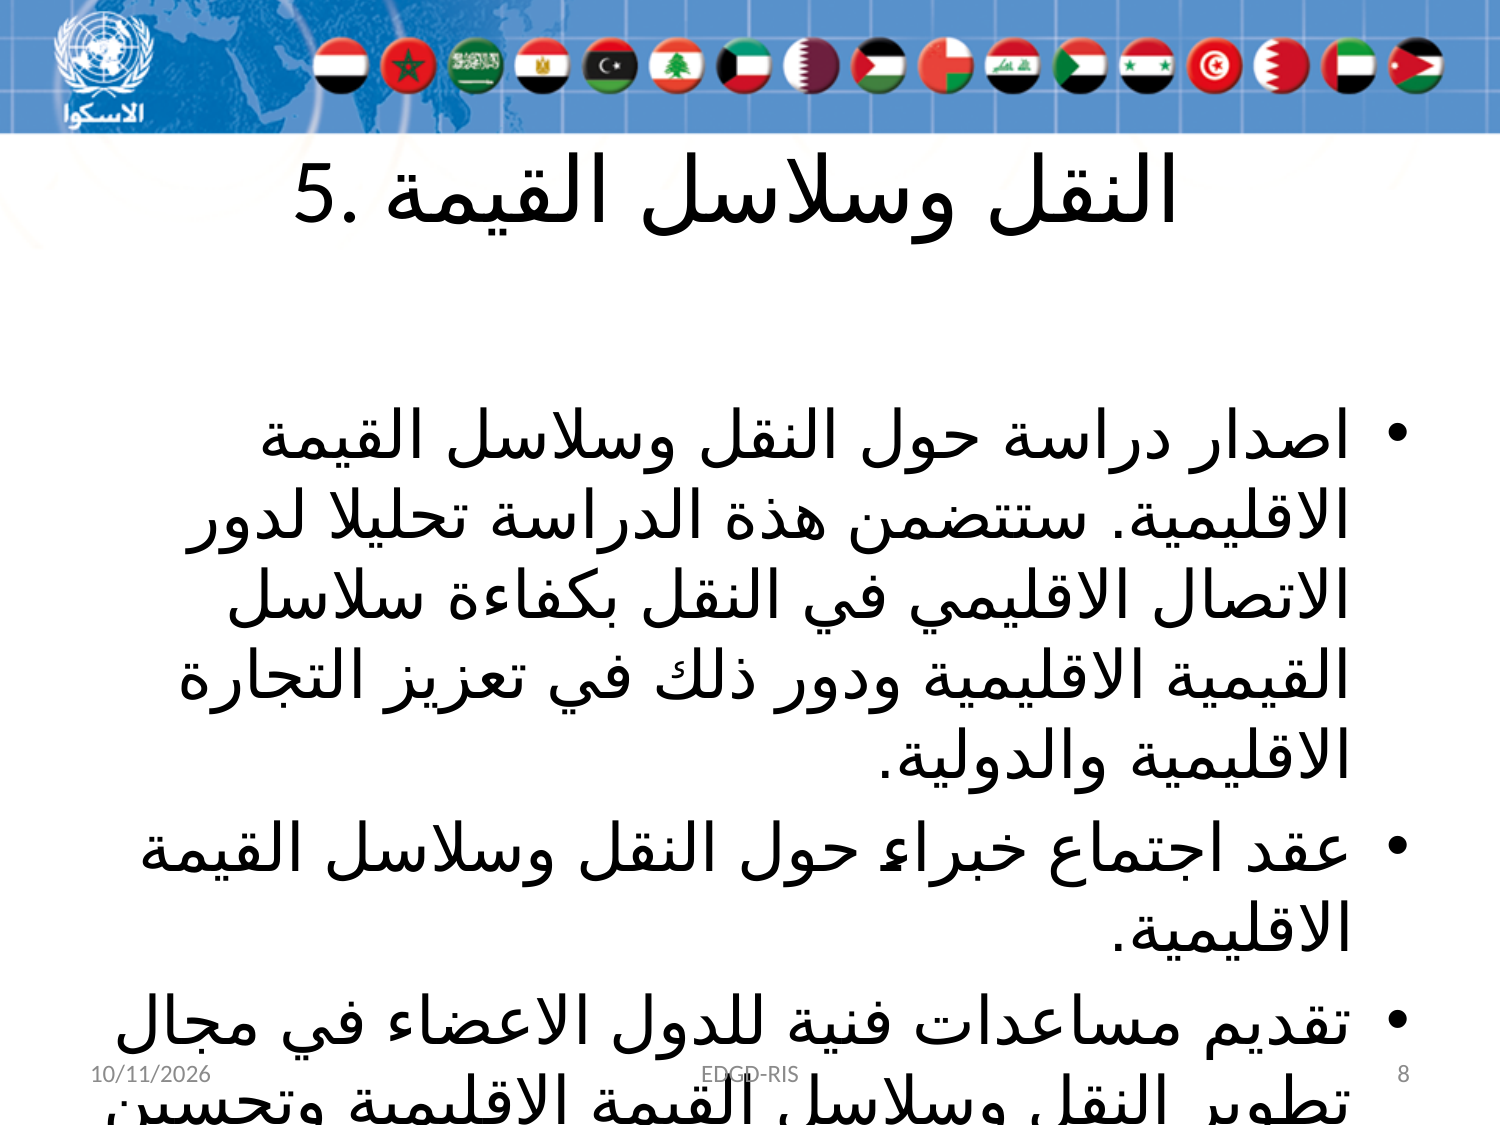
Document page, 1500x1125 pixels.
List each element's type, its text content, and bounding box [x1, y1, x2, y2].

footer EDGD-RIS [512, 1042, 988, 1103]
title 5. النقل وسلاسل القيمة [74, 44, 1426, 290]
slide_number 8 [1074, 1042, 1425, 1103]
picture [0, 0, 1500, 1125]
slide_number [75, 1042, 425, 1103]
list اصدار دراسة حول النقل وسلاسل القيمة الاقليمية. ستتضمن هذة الدراسة تحليلا لدور الاتصال الاقليمي في النقل بكفاءة سلاسل القيمية الاقليمية ودور ذلك في تعزيز التجارة الاقليمية والدولية. عقد اجتماع خبراء حول النقل وسلاسل القيمة الاقليمية. تقديم مساعدات فنية للدول الاعضاء في مجال تطوير النقل وسلاسل القيمة الاقليمية وتحسين ارتباطهما. [74, 290, 1426, 1006]
